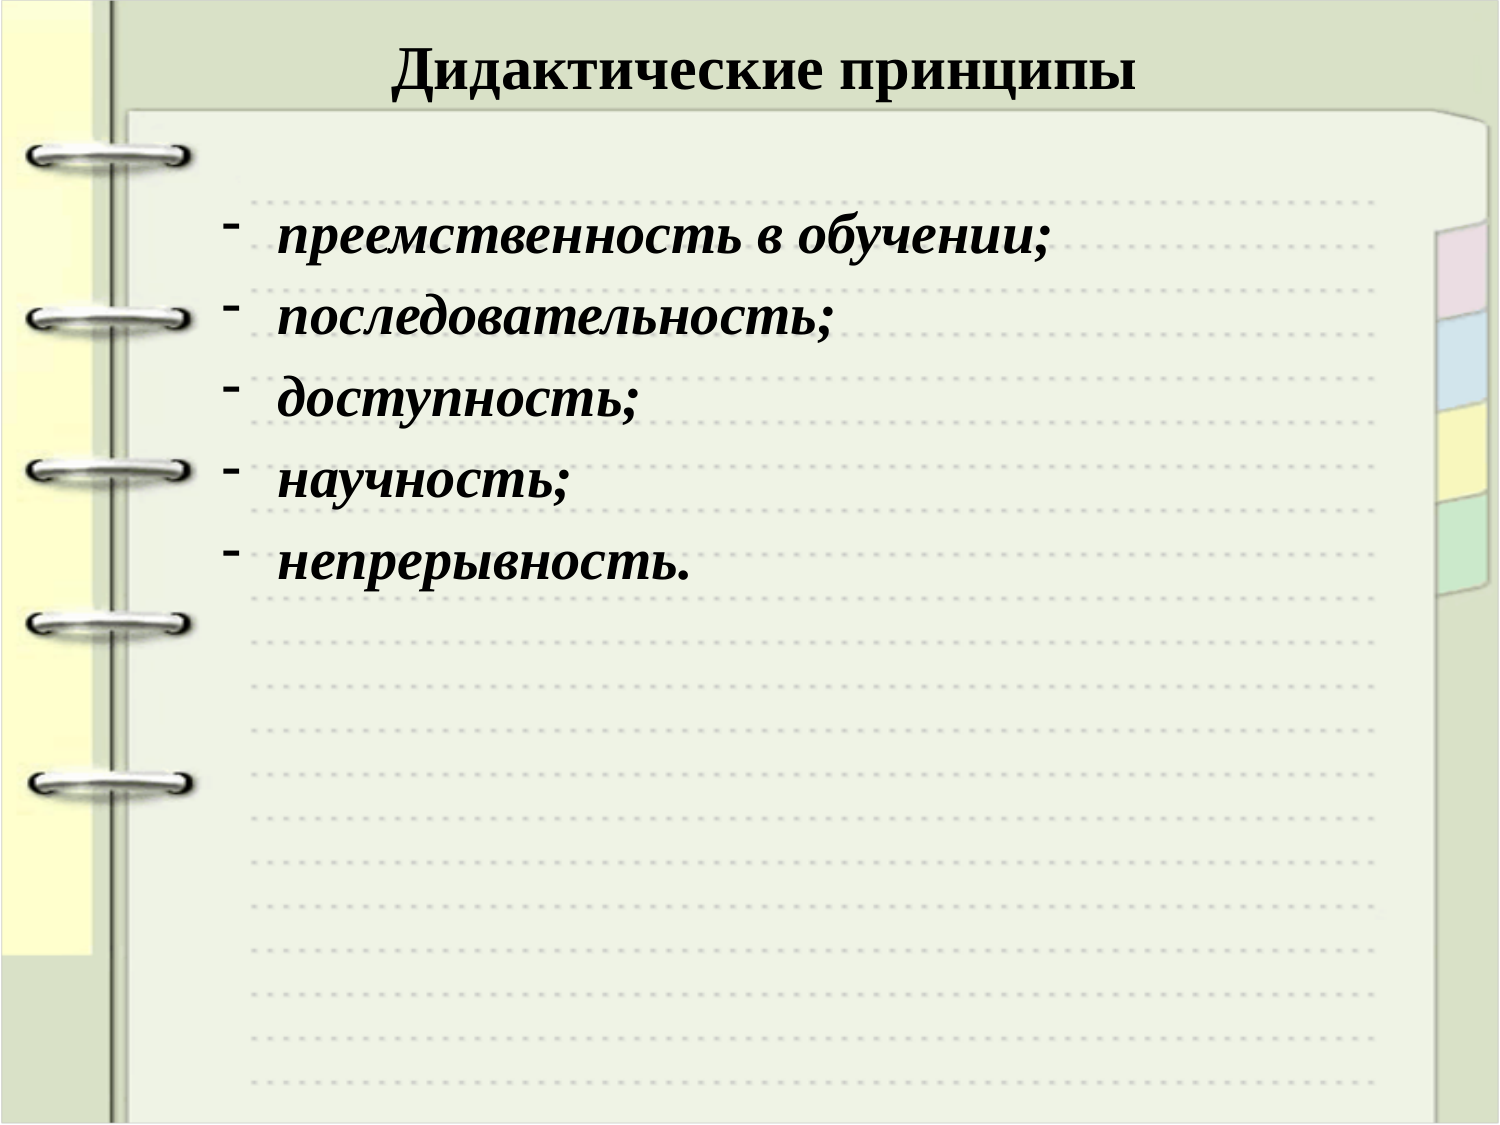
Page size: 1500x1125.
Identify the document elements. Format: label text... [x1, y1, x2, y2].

list преемственность в обучении; последовательность; доступность; научность; непрерывность. [206, 187, 1471, 1059]
title Дидактические принципы [135, 19, 1378, 110]
picture [0, 0, 1500, 1125]
